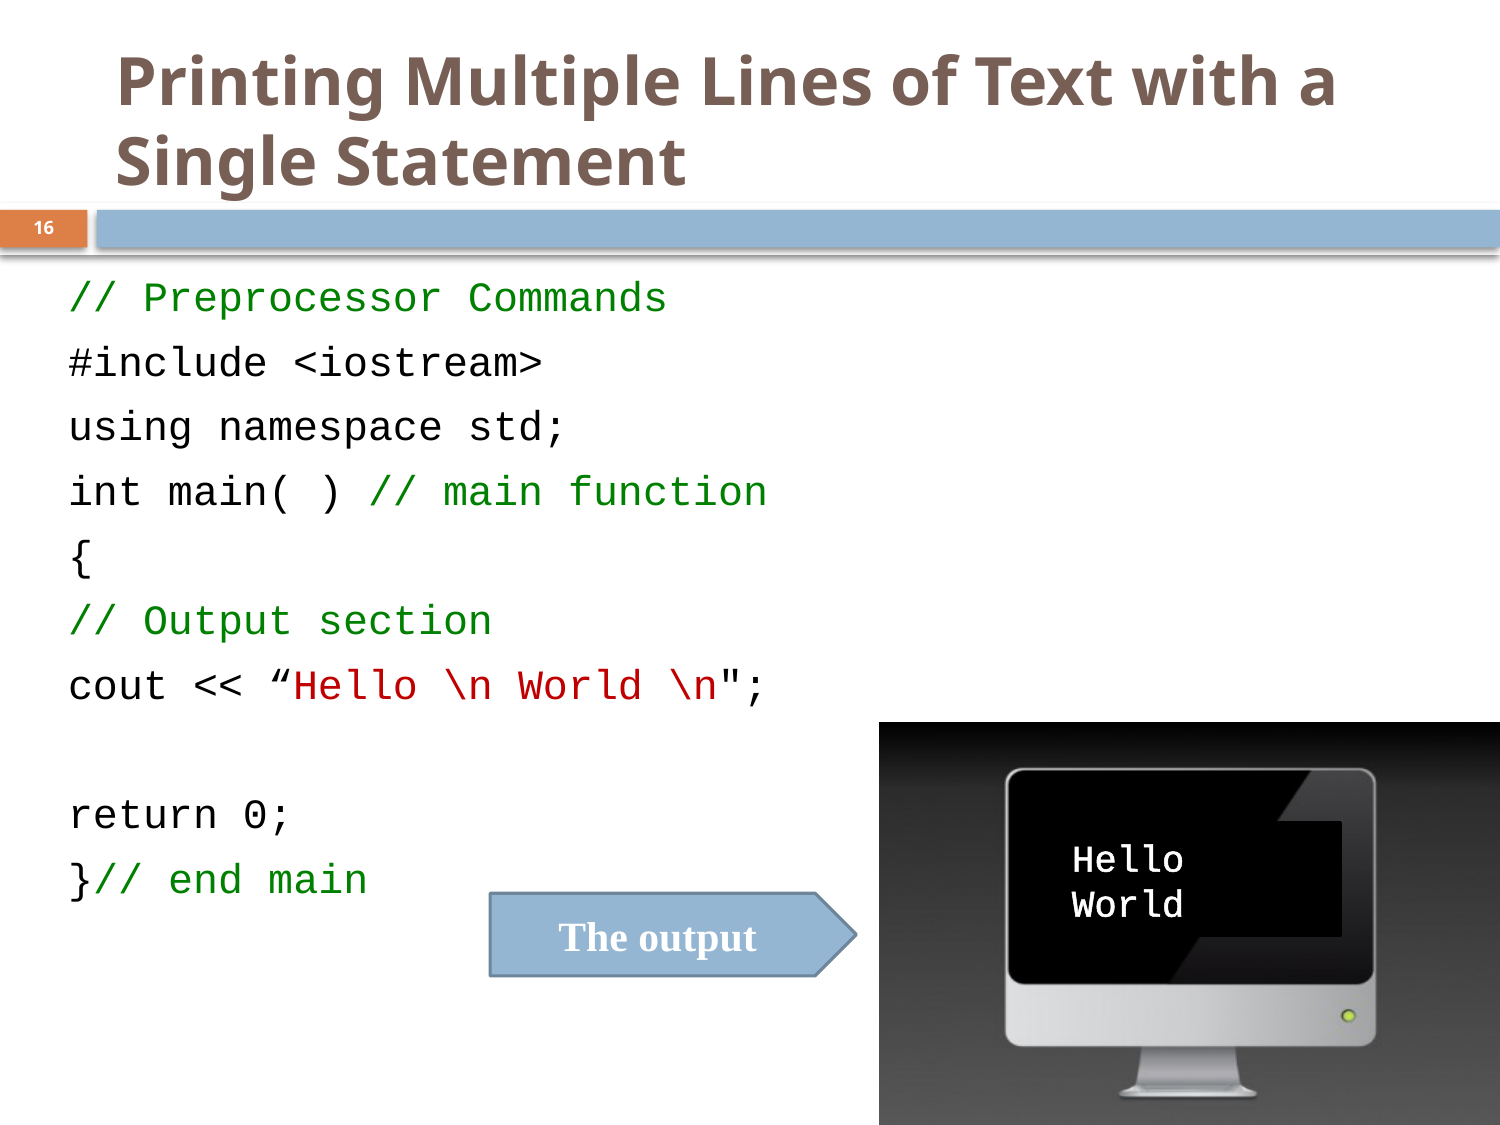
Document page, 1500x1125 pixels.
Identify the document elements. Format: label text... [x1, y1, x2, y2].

list // Preprocessor Commands #include <iostream> using namespace std; int main( ) // main function { // Output section cout << “Hello \n World \n"; return 0; }// end main [52, 262, 1459, 1001]
picture [879, 721, 1500, 1125]
title Printing Multiple Lines of Text with a Single Statement [100, 37, 1439, 201]
slide_number 16 [0, 208, 88, 249]
text_box The output [488, 891, 858, 978]
